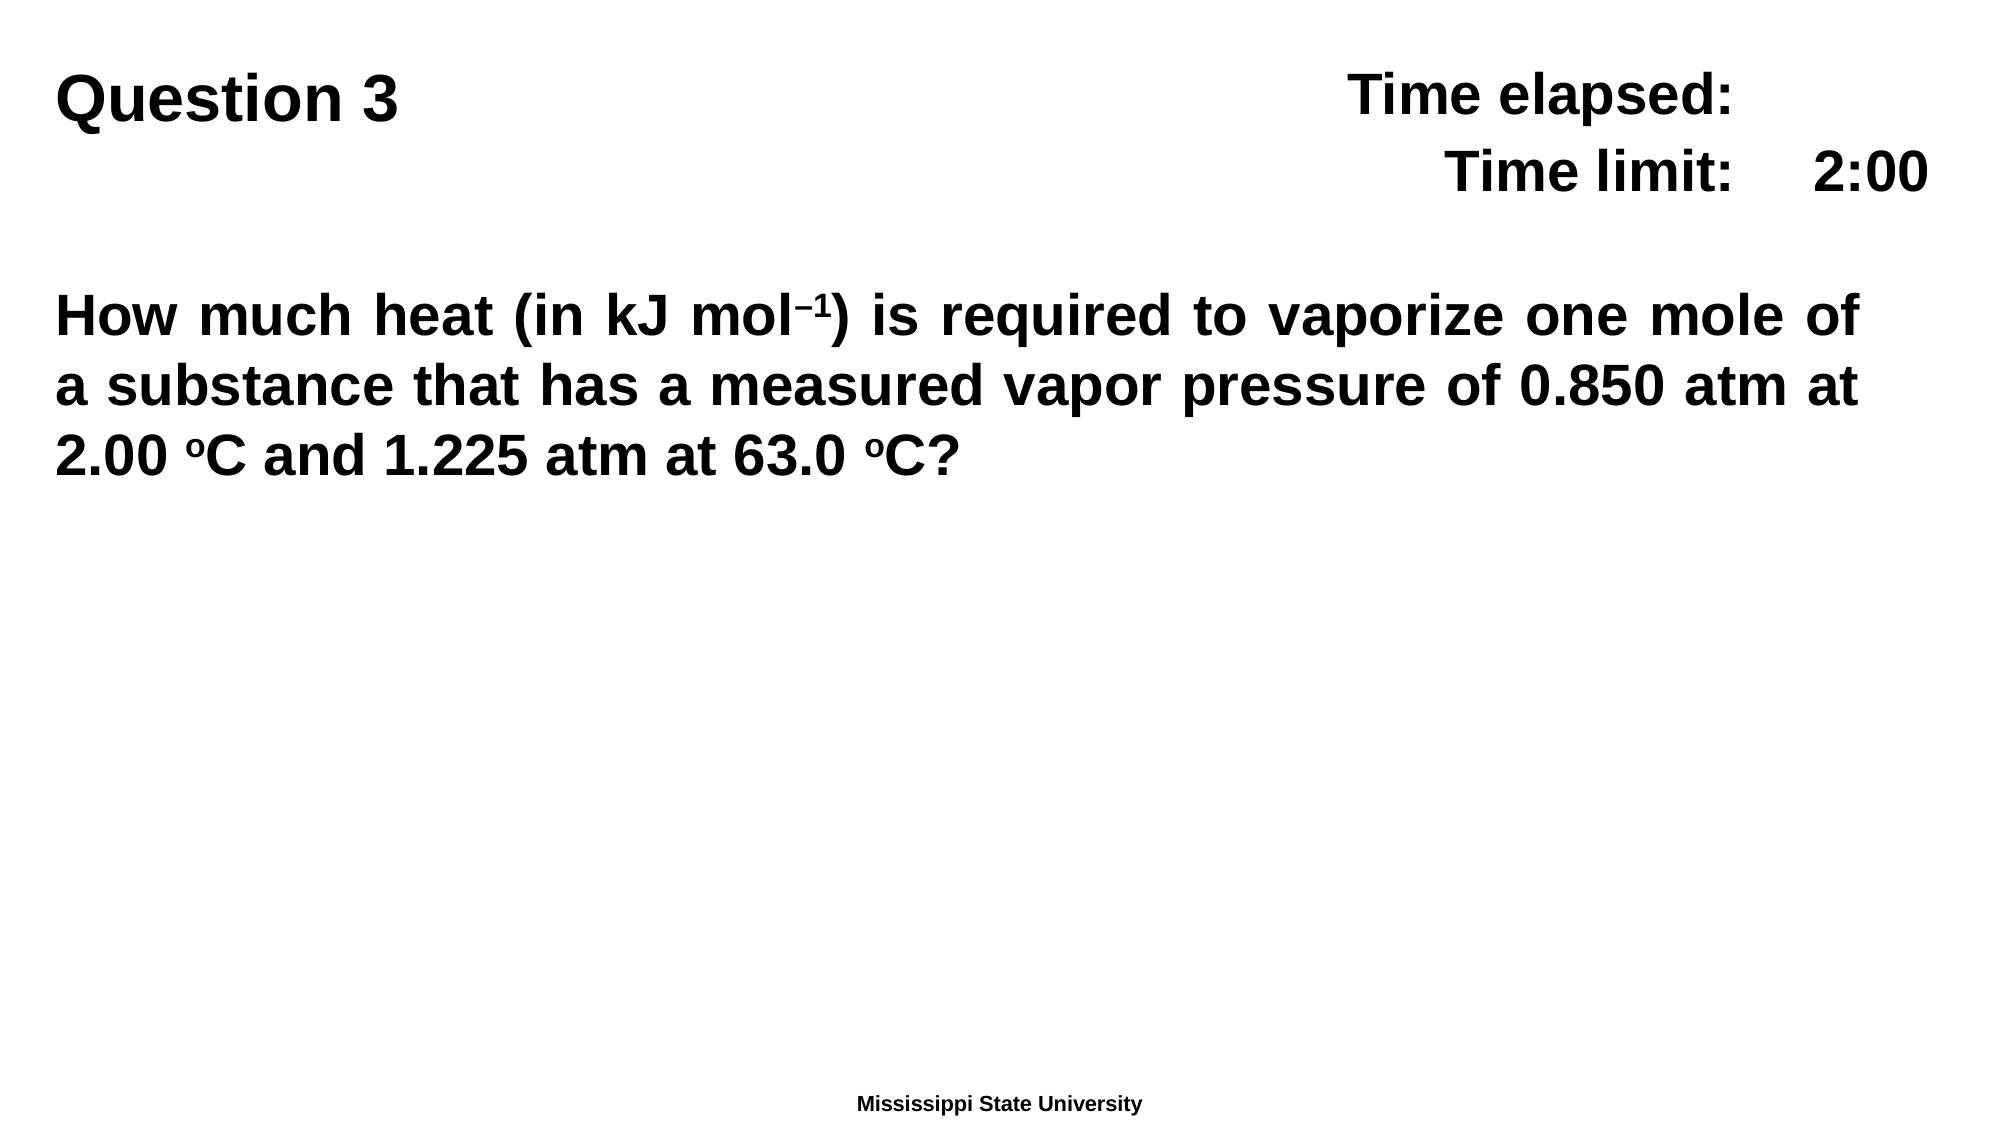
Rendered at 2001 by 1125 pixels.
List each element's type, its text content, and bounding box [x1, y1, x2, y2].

text_box Question 3 [40, 47, 467, 143]
text_box Mississippi State University [769, 1082, 1231, 1123]
text_box 2:00 [1687, 126, 1946, 211]
text_box Time elapsed: [1324, 48, 1751, 134]
text_box How much heat (in kJ mol–1) is required to vaporize one mole of a substance that has a measured vapor pressure of 0.850 atm at 2.00 oC and 1.225 atm at 63.0 oC? [40, 269, 1877, 495]
text_box Time limit: [1412, 134, 1687, 211]
